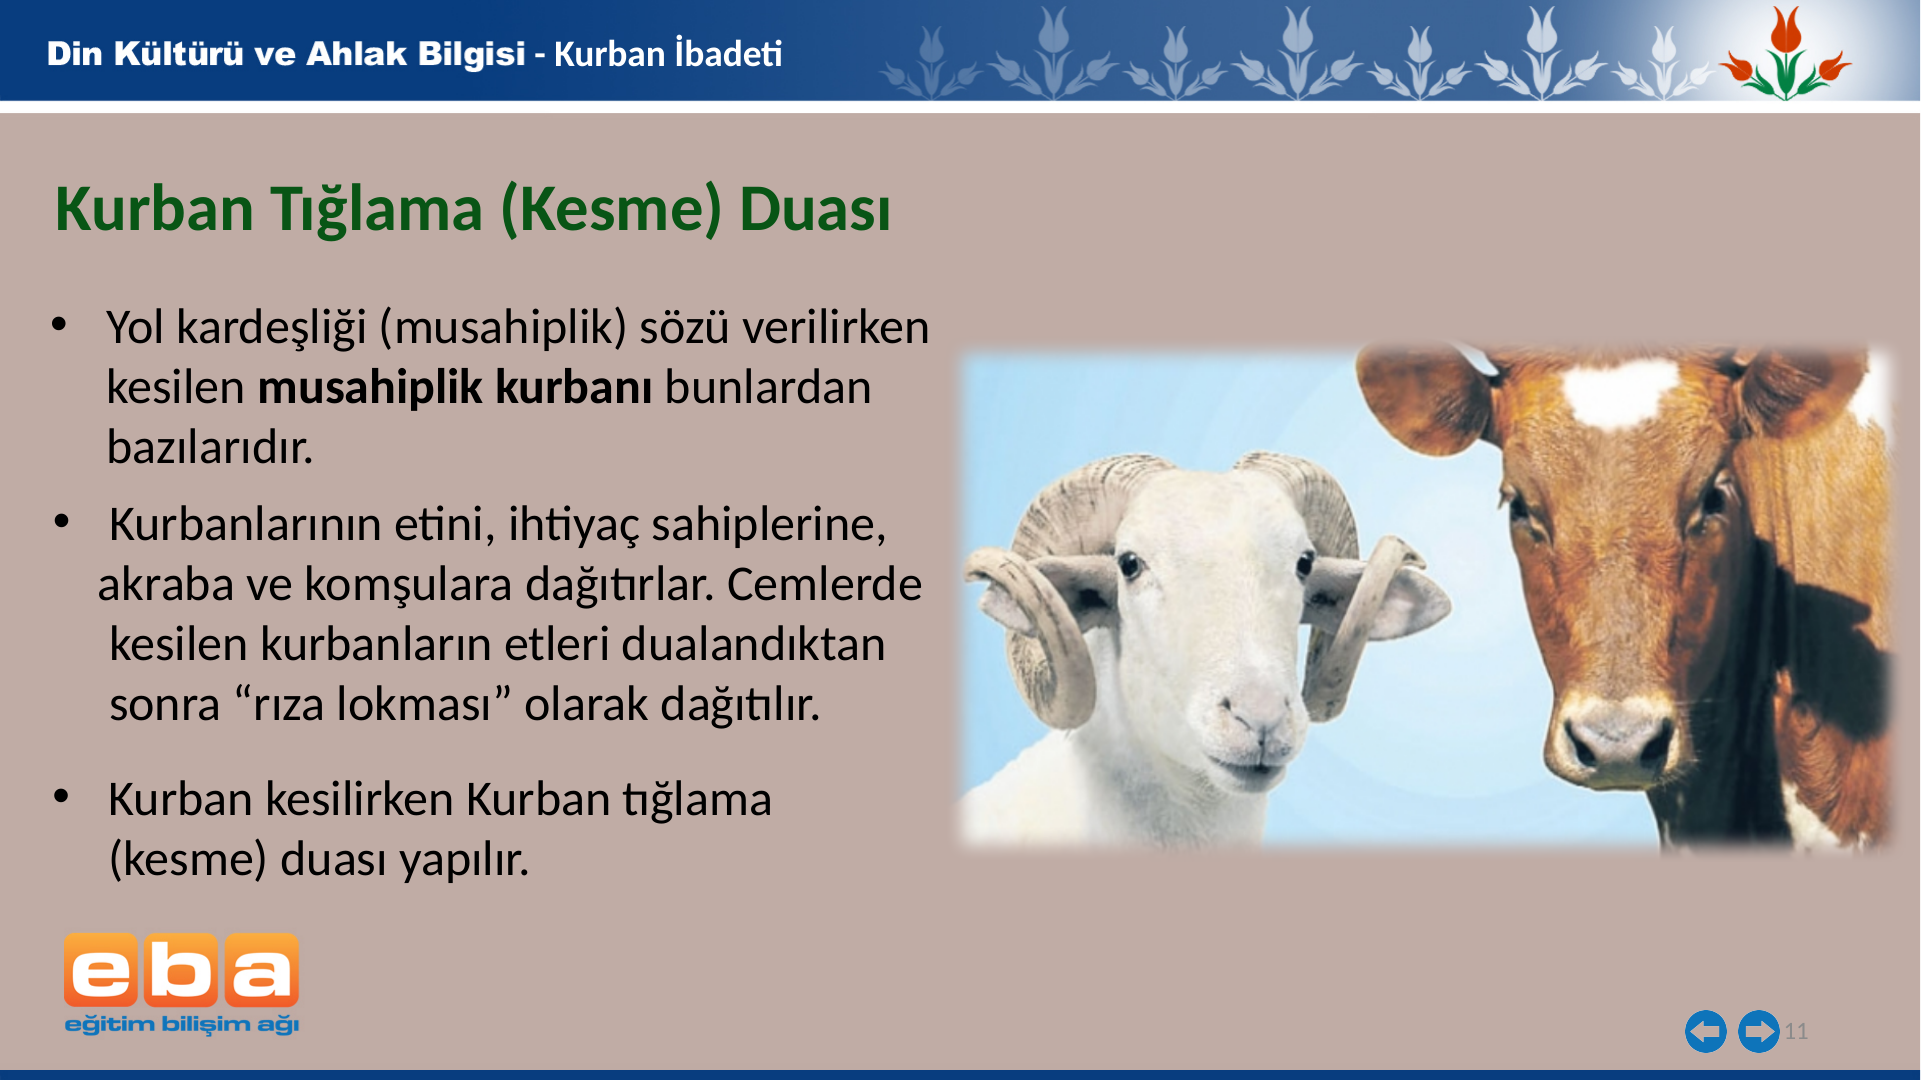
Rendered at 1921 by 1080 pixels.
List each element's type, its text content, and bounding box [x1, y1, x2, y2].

picture [0, 0, 1921, 1080]
slide_number 11 [1376, 1000, 1824, 1059]
text_box Kurban Tığlama (Kesme) Duası [40, 156, 909, 252]
text_box Kurban kesilirken Kurban tığlama (kesme) duası yapılır. [37, 757, 800, 893]
text_box Kurbanlarının etini, ihtiyaç sahiplerine, akraba ve komşulara dağıtırlar. Cemlerde kesilen kurbanların etleri dualandıktan sonra “rıza lokması” olarak dağıtılır. [38, 483, 939, 738]
text_box - Kurban İbadeti [519, 21, 799, 81]
text_box Yol kardeşliği (musahiplik) sözü verilirken kesilen musahiplik kurbanı bunlardan bazılarıdır. [35, 286, 958, 481]
